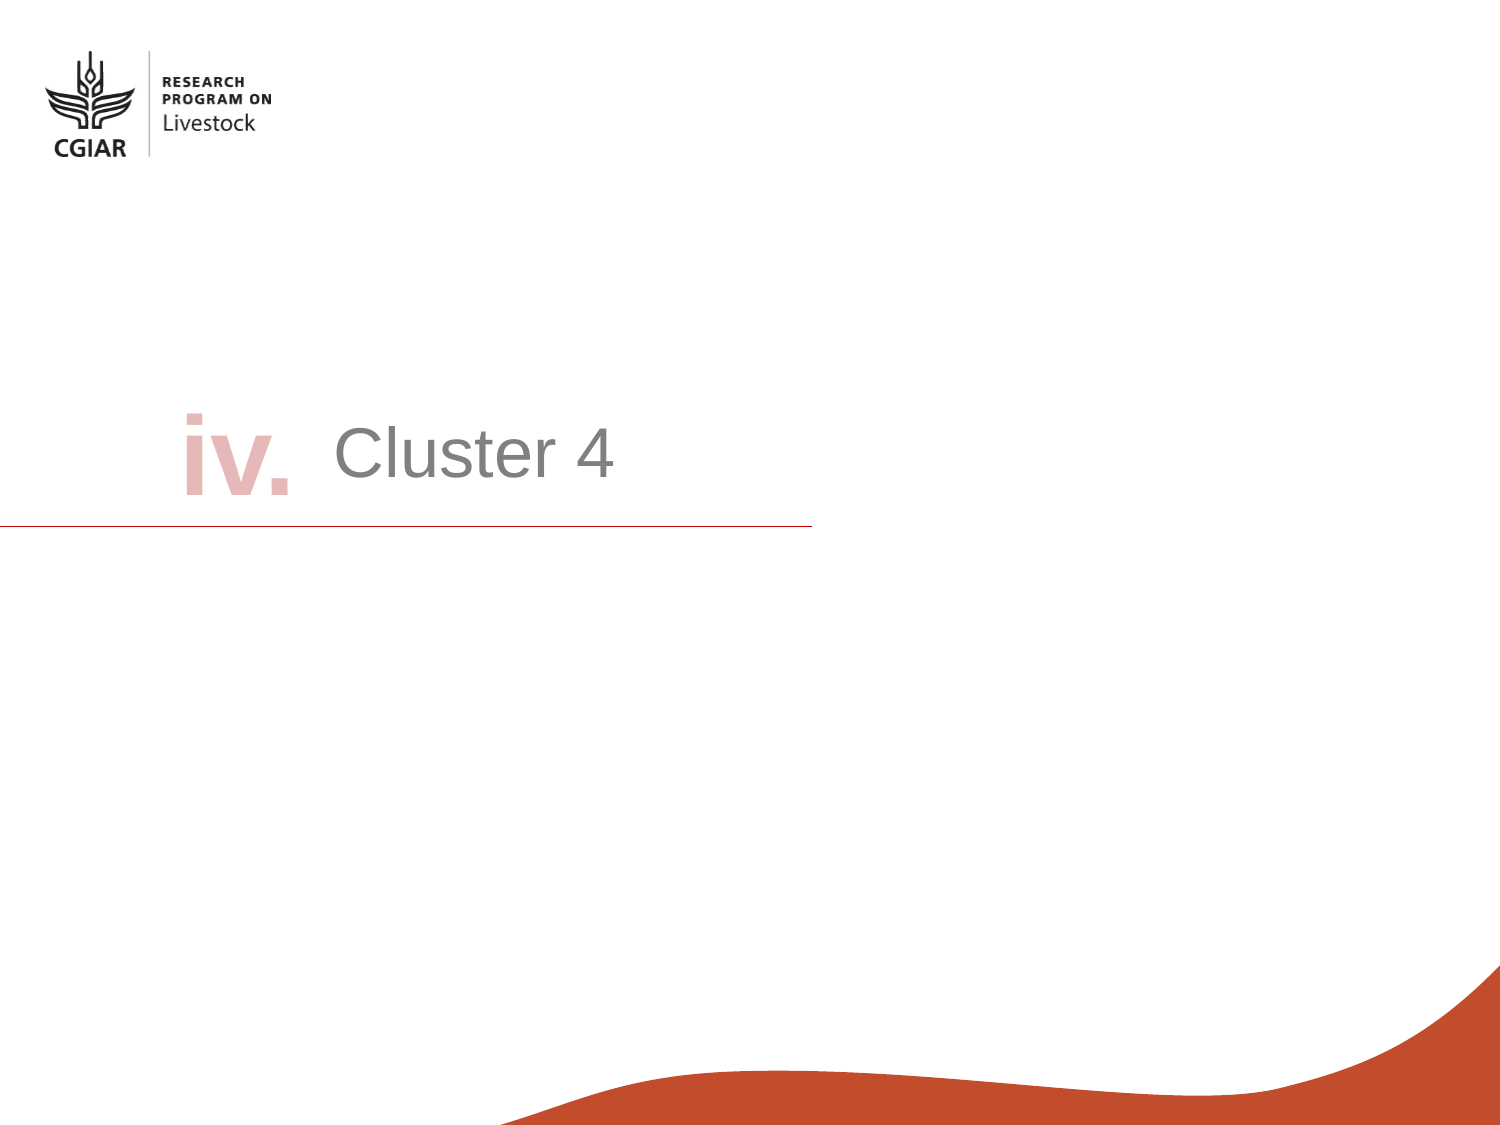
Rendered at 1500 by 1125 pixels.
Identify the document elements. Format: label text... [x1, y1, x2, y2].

text_box Cluster 4 [318, 399, 1413, 500]
picture [45, 51, 271, 157]
text_box iv. [163, 374, 311, 525]
